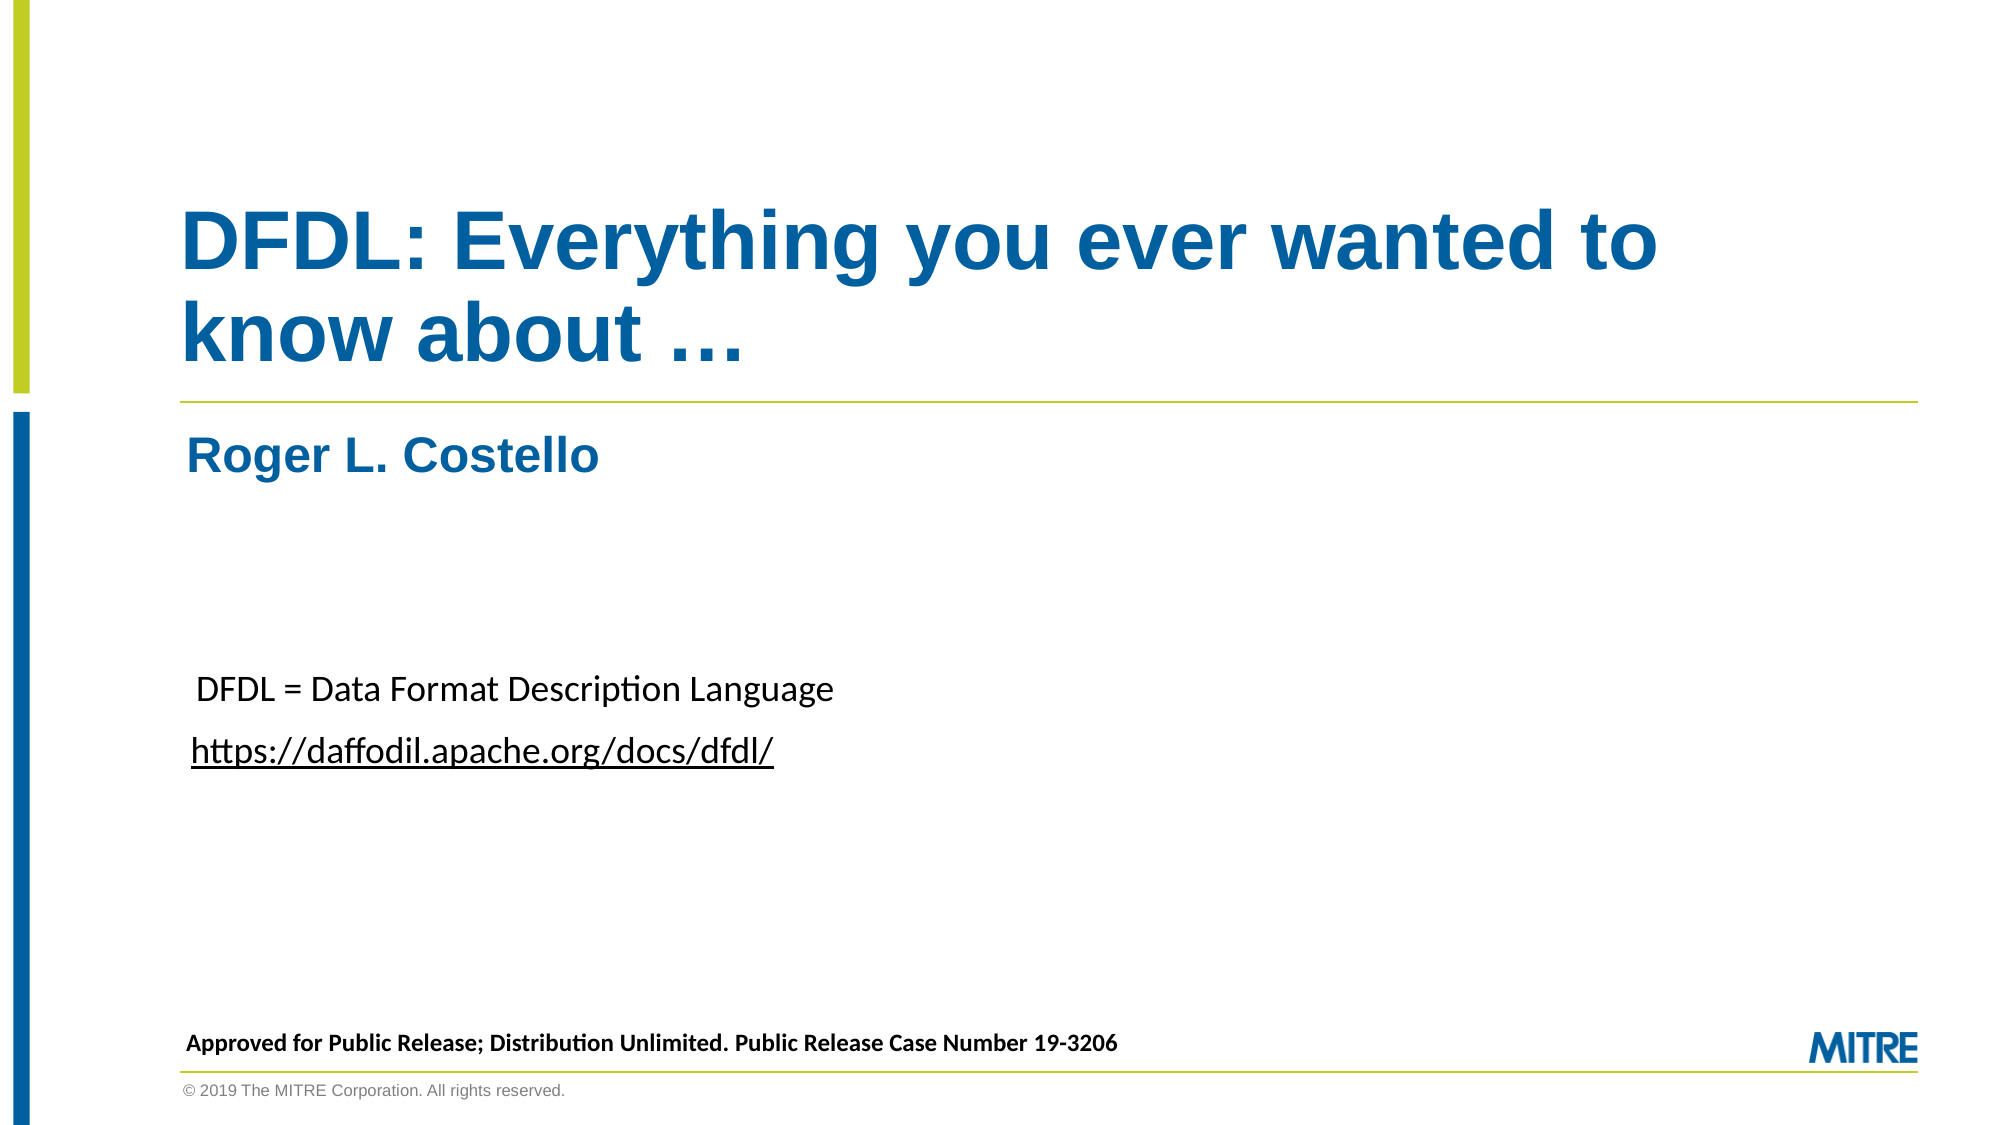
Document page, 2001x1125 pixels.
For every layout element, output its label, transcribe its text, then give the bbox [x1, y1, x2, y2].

title DFDL: Everything you ever wanted to know about … [165, 60, 1751, 386]
text_box DFDL = Data Format Description Language [181, 656, 851, 717]
subtitle Roger L. Costello [171, 421, 1428, 486]
text_box https://daffodil.apache.org/docs/dfdl/ [175, 718, 807, 779]
text_box Approved for Public Release; Distribution Unlimited. Public Release Case Number 19-3206 [171, 1019, 1172, 1064]
picture [1809, 1029, 1920, 1070]
